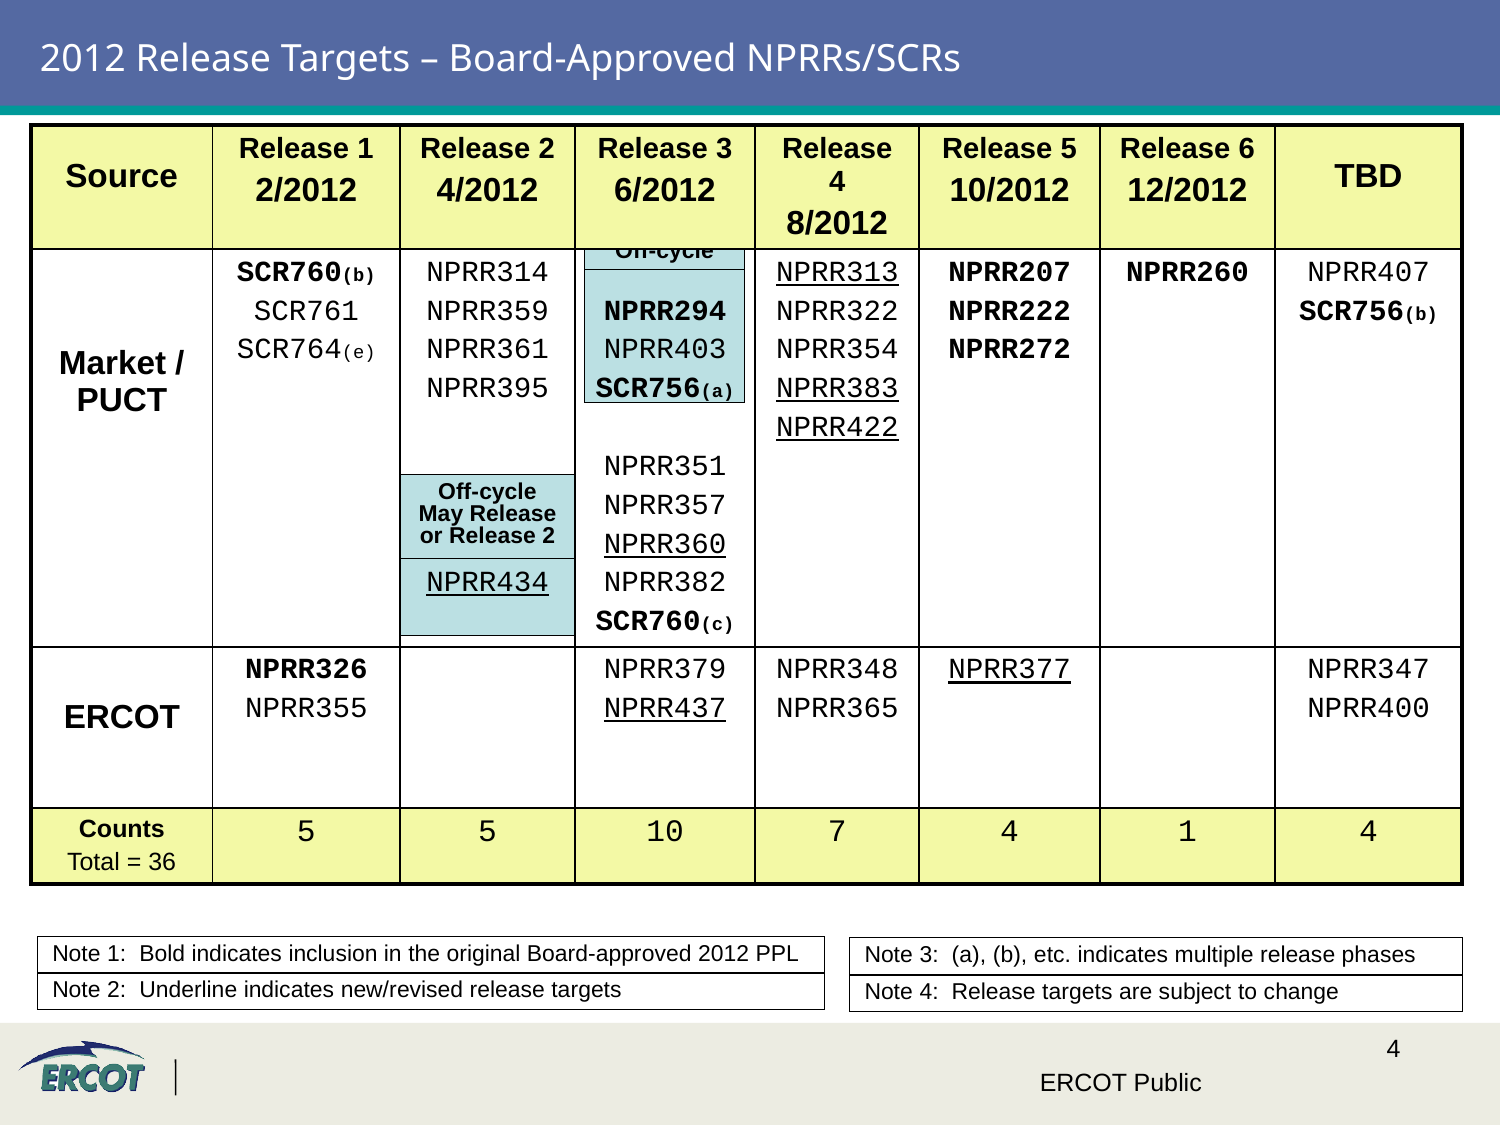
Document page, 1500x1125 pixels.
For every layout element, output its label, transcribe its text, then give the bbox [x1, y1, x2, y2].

table_cell NPRR348 NPRR365 [756, 648, 918, 807]
table_cell NPRR294 NPRR403 SCR756(a) NPRR351 NPRR357 NPRR360 NPRR382 SCR760(c) [576, 250, 754, 646]
table_cell 4 [920, 809, 1099, 882]
table_cell NPRR326 NPRR355 [213, 648, 399, 807]
table_cell Market / PUCT [33, 250, 212, 646]
table_cell [1101, 648, 1274, 807]
table_cell ERCOT [33, 648, 212, 807]
table_cell NPRR347 NPRR400 [1276, 648, 1460, 807]
table_cell NPRR314 NPRR359 NPRR361 NPRR395 NPRR434 [401, 565, 574, 646]
table_cell NPRR313 NPRR322 NPRR354 NPRR383 NPRR422 [756, 250, 918, 646]
table_header Release 3 6/2012 [576, 127, 754, 248]
title 2012 Release Targets – Board-Approved NPRRs/SCRs [24, 0, 1263, 113]
table_cell NPRR314 NPRR359 NPRR361 NPRR395 NPRR434 [401, 250, 574, 558]
table_cell 10 [576, 809, 754, 882]
table_cell NPRR377 [920, 648, 1099, 807]
table_cell 4 [1276, 809, 1460, 882]
table_header Release 2 4/2012 [401, 127, 574, 248]
table_cell 5 [401, 809, 574, 882]
text_box Note 4: Release targets are subject to change [849, 975, 1463, 1012]
table_cell NPRR379 NPRR437 [576, 648, 754, 807]
picture [10, 1031, 151, 1111]
table_cell [401, 648, 574, 807]
table_cell 7 [756, 809, 918, 882]
text_box Note 1: Bold indicates inclusion in the original Board-approved 2012 PPL [37, 936, 825, 973]
table_header TBD [1276, 127, 1460, 248]
table_cell 5 [213, 809, 399, 882]
table_cell Counts Total = 36 [33, 809, 212, 882]
text_box Note 3: (a), (b), etc. indicates multiple release phases [849, 937, 1463, 975]
table_cell NPRR260 [1101, 250, 1274, 646]
table_header Release 6 12/2012 [1101, 127, 1274, 248]
table_header Release 4 8/2012 [756, 127, 918, 248]
table_cell NPRR207 NPRR222 NPRR272 [920, 250, 1099, 646]
table_cell 1 [1101, 809, 1274, 882]
table_header Source [33, 127, 212, 248]
table_header Release 5 10/2012 [920, 127, 1099, 248]
footer ERCOT Public [1025, 1059, 1438, 1125]
table_header Release 1 2/2012 [213, 127, 399, 248]
table_cell NPRR407 SCR756(b) [1276, 250, 1460, 646]
table_cell SCR760(b) SCR761 SCR764(e) [213, 250, 399, 646]
text_box Note 2: Underline indicates new/revised release targets [37, 973, 825, 1010]
